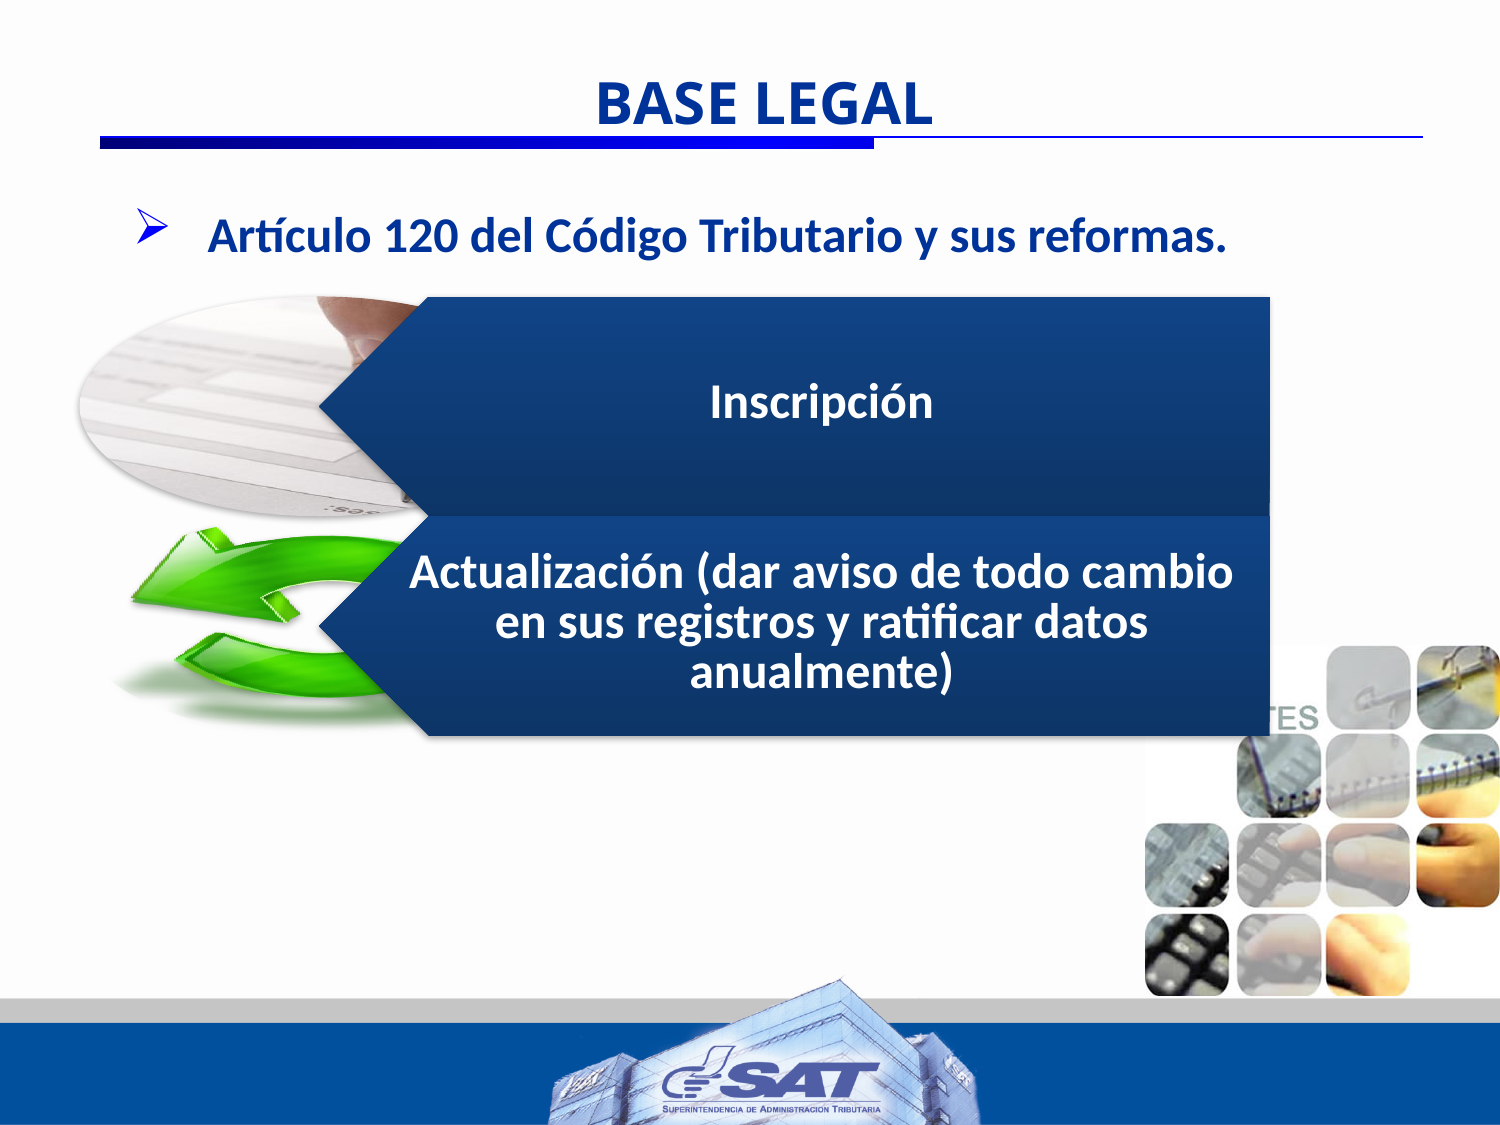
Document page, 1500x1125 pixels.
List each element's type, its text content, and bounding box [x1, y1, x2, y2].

picture [0, 0, 1500, 1125]
list Artículo 120 del Código Tributario y sus reformas. [88, 144, 1424, 294]
title BASE LEGAL [93, 30, 1436, 144]
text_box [79, 296, 1500, 737]
